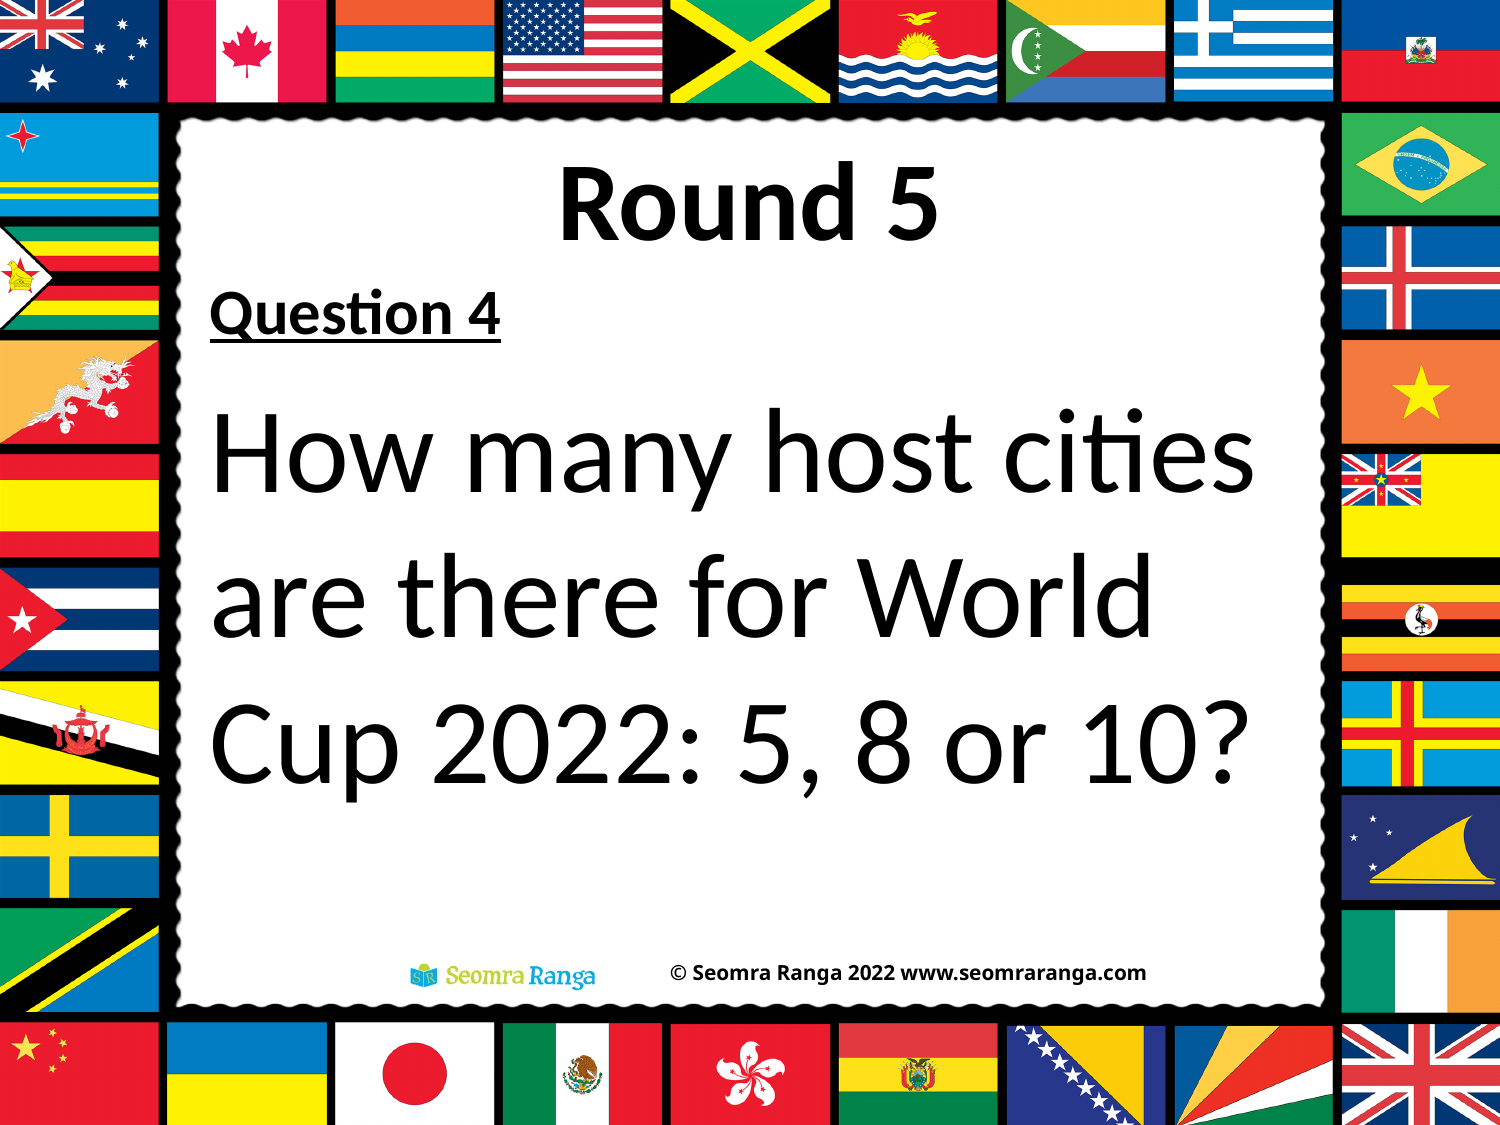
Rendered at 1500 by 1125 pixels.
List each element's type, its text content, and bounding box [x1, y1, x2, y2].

title Round 5 [183, 101, 1317, 290]
text_box © Seomra Ranga 2022 www.seomraranga.com [631, 953, 1187, 993]
picture [0, 0, 1500, 1125]
picture [10, 122, 36, 150]
list Question 4 How many host cities are there for World Cup 2022: 5, 8 or 10? [194, 261, 1306, 953]
